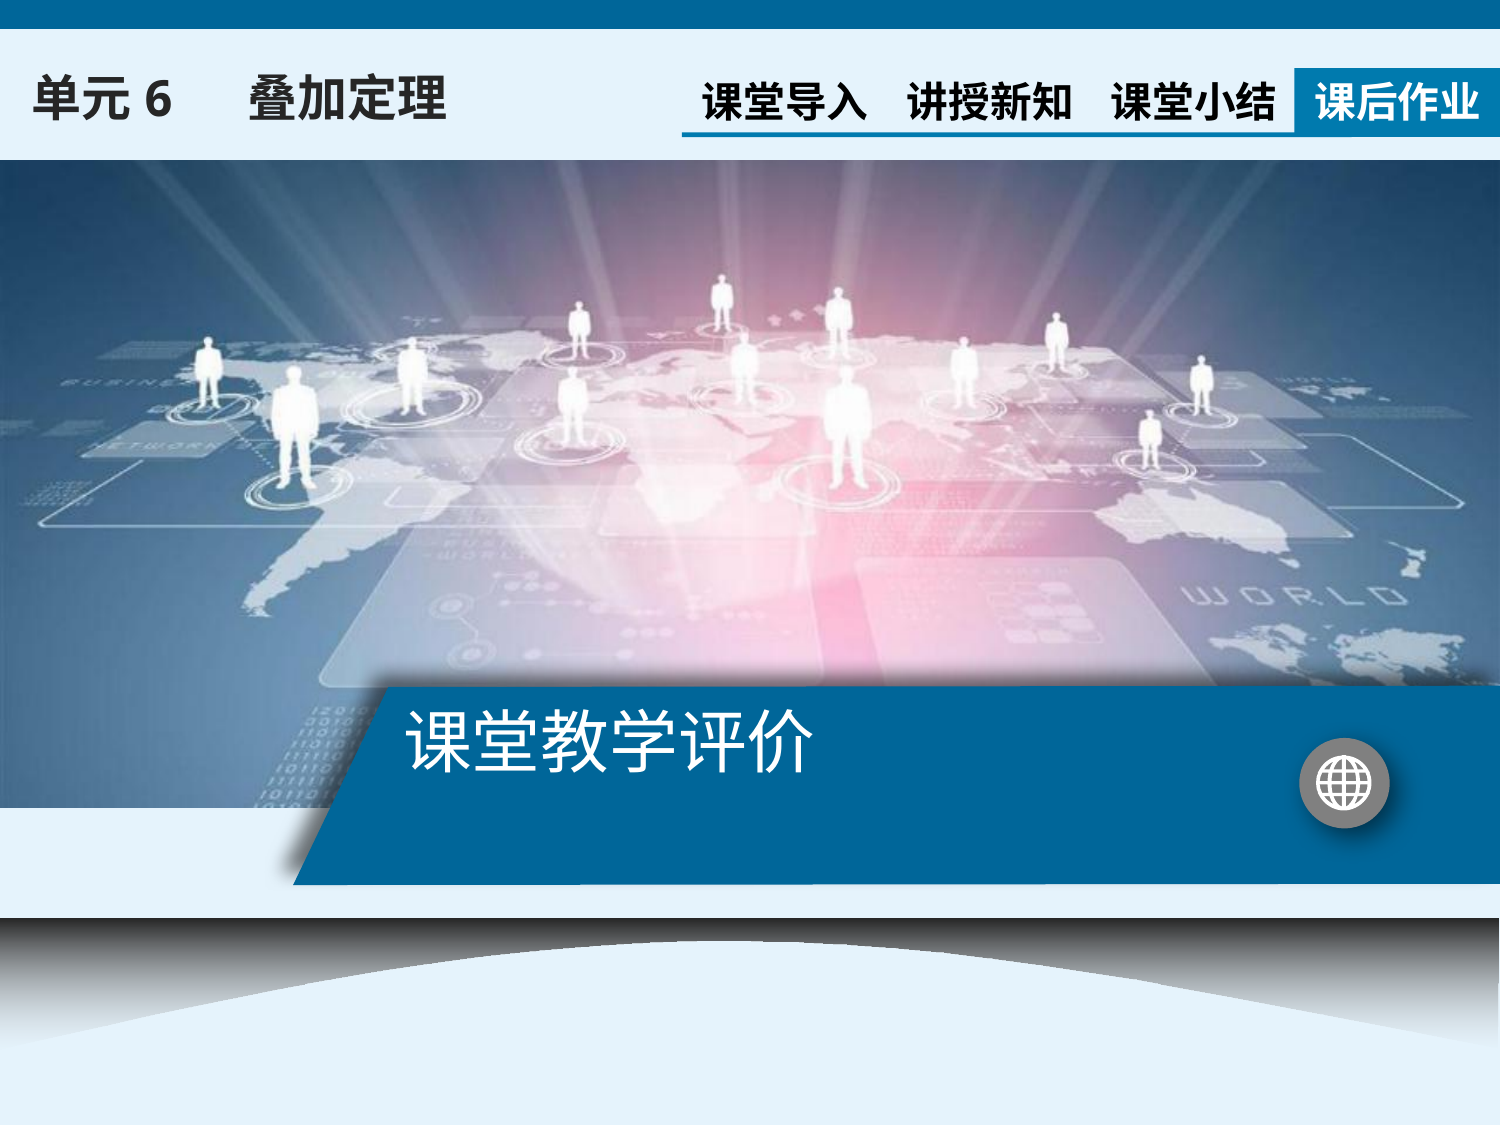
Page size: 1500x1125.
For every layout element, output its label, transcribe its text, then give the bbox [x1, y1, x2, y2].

picture [0, 160, 1500, 808]
title 课堂教学评价 [388, 673, 1499, 790]
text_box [16, 59, 1500, 135]
